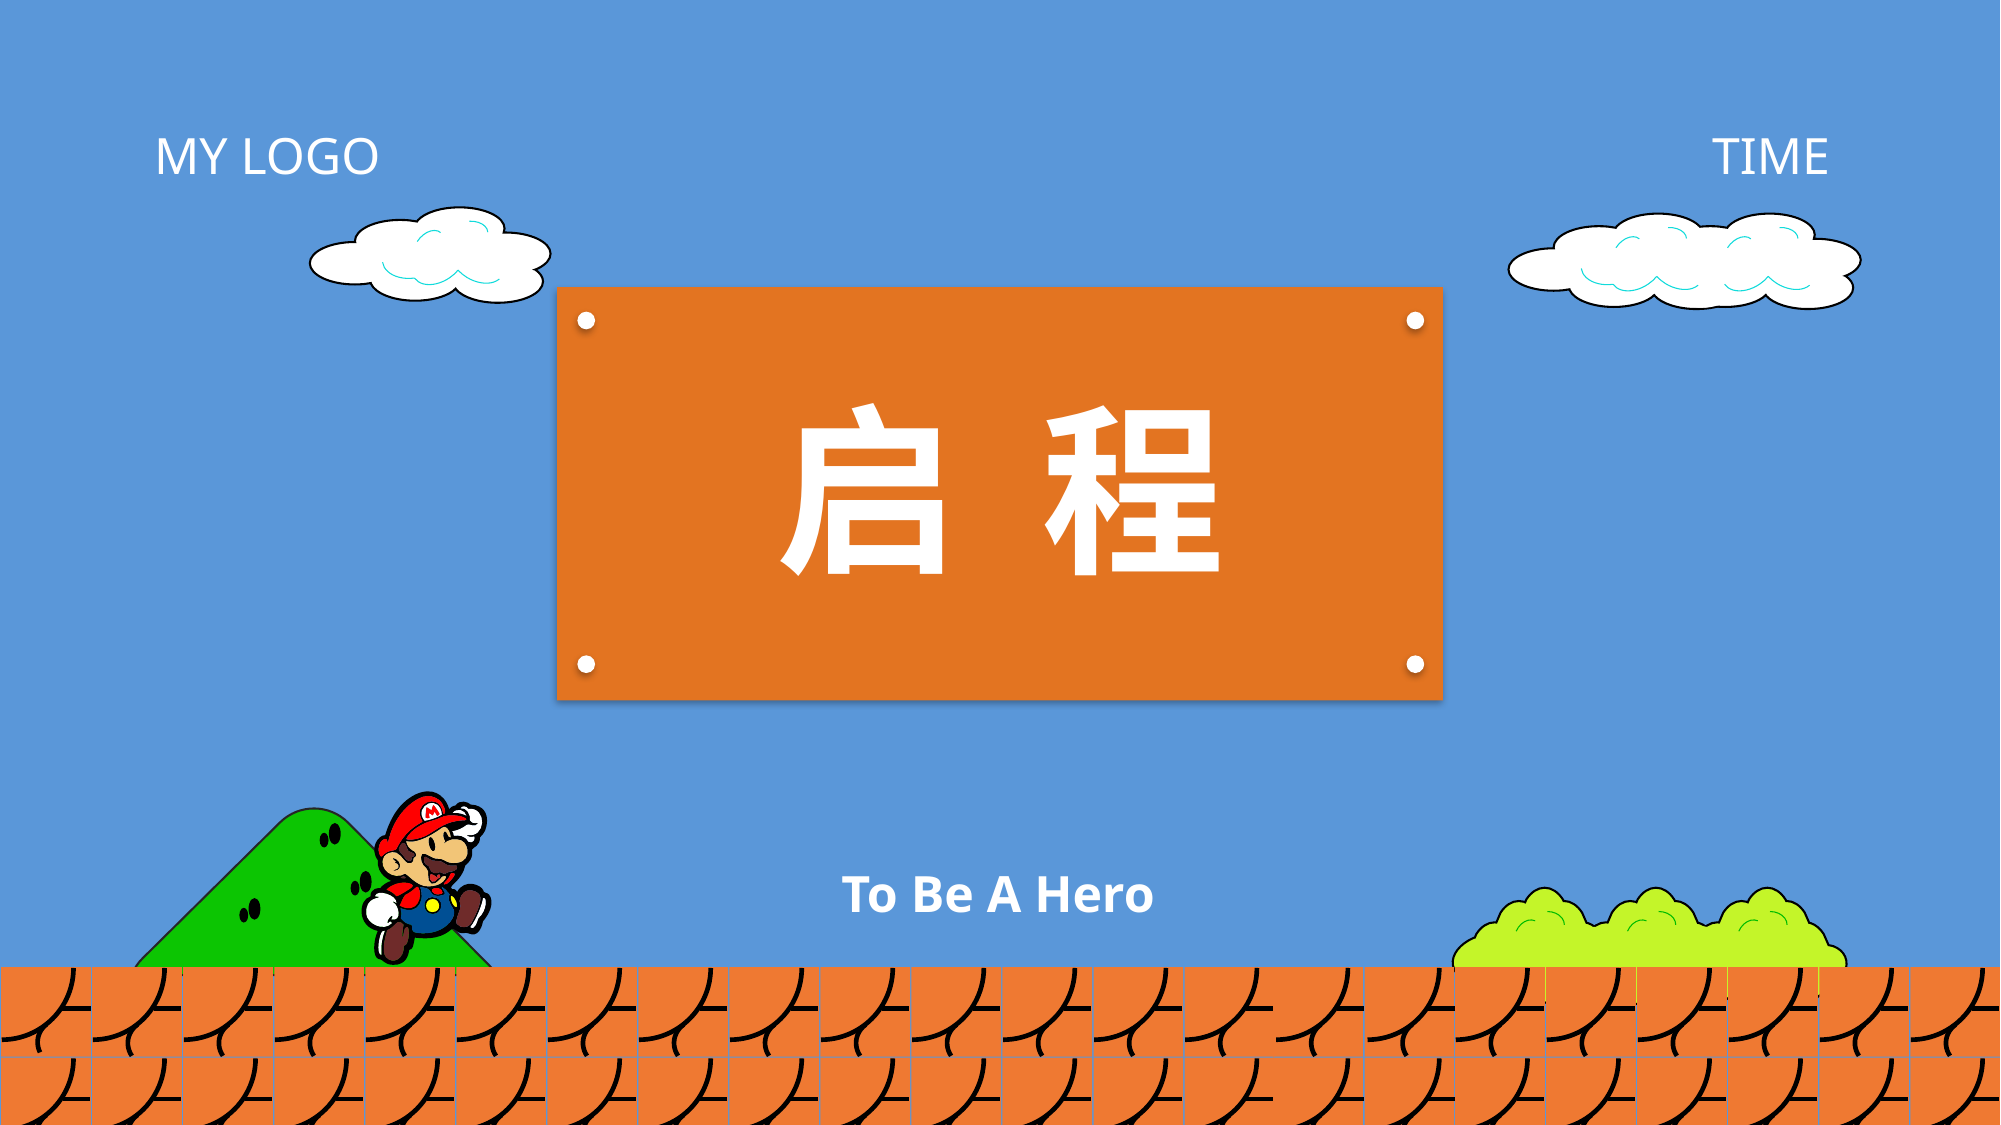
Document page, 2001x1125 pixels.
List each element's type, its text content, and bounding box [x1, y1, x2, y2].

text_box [182, 822, 356, 896]
text_box To Be A Hero [698, 855, 1298, 896]
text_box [0, 896, 2000, 1125]
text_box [356, 790, 498, 966]
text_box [309, 207, 551, 303]
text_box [1508, 213, 1861, 310]
text_box TIME [1634, 117, 1908, 193]
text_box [556, 286, 1443, 701]
